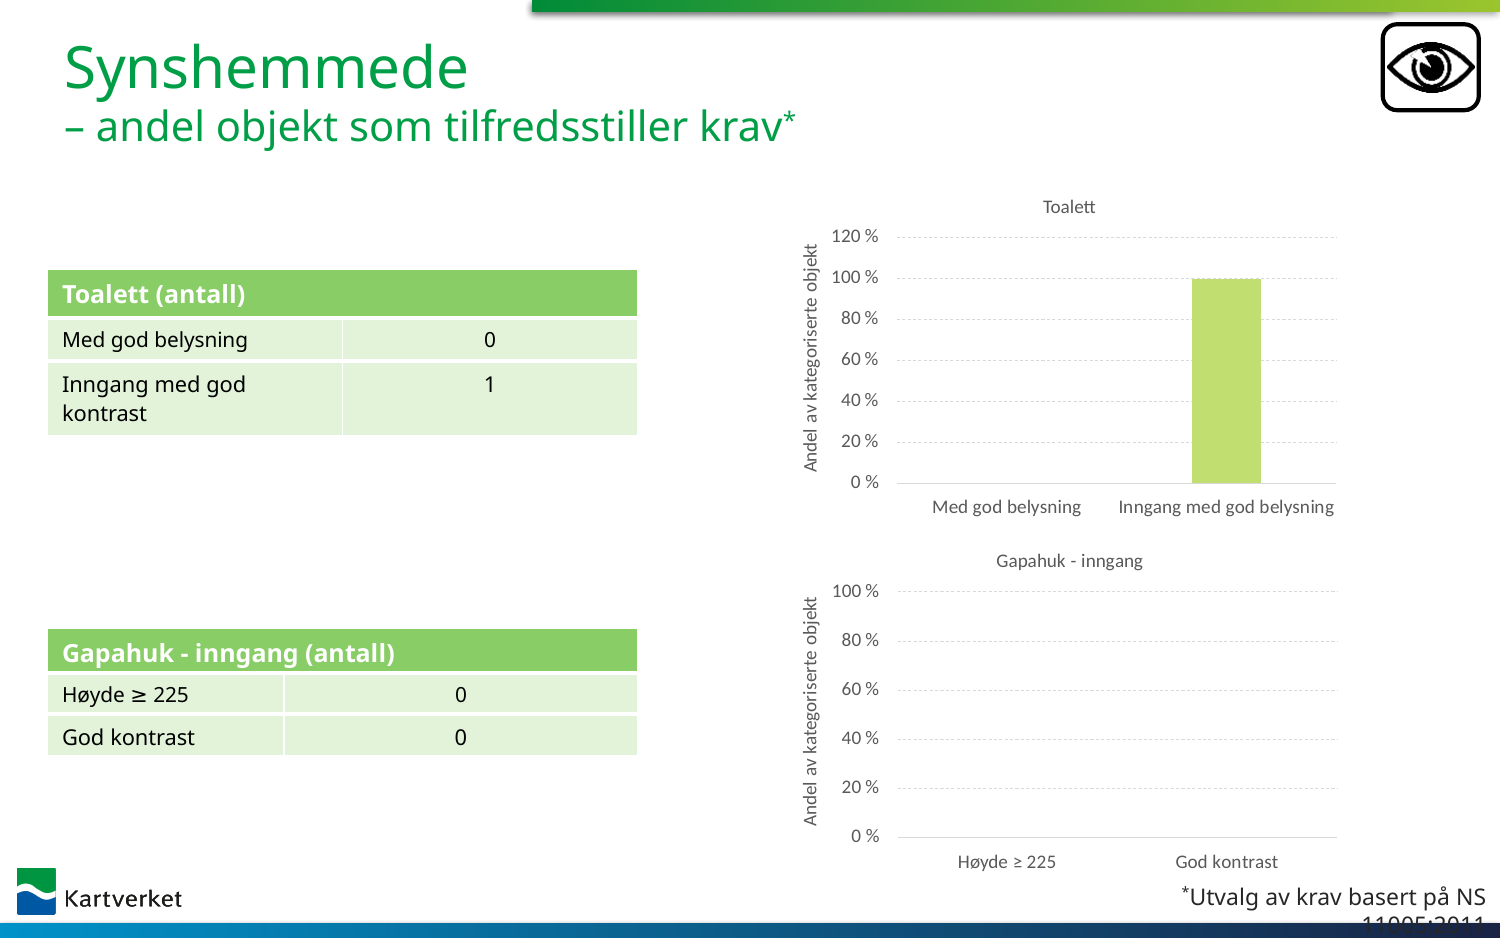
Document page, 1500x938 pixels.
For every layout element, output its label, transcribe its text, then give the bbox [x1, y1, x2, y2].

table_cell 0 [343, 320, 637, 359]
table_header Toalett (antall) [48, 270, 637, 316]
text_box Synshemmede – andel objekt som tilfredsstiller krav* [49, 24, 1431, 158]
table_cell Høyde ≥ 225 [48, 675, 283, 712]
picture [791, 187, 1347, 526]
table_cell 0 [285, 716, 637, 755]
table_cell Med god belysning [48, 320, 342, 359]
table_cell Inngang med god kontrast [48, 363, 342, 435]
text_box *Utvalg av krav basert på NS 11005:2011 [1068, 873, 1500, 938]
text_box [1382, 24, 1480, 111]
table_cell God kontrast [48, 716, 283, 755]
table_cell 1 [343, 363, 637, 435]
table_cell 0 [285, 675, 637, 712]
picture [791, 541, 1348, 880]
table_header Gapahuk - inngang (antall) [48, 629, 637, 671]
